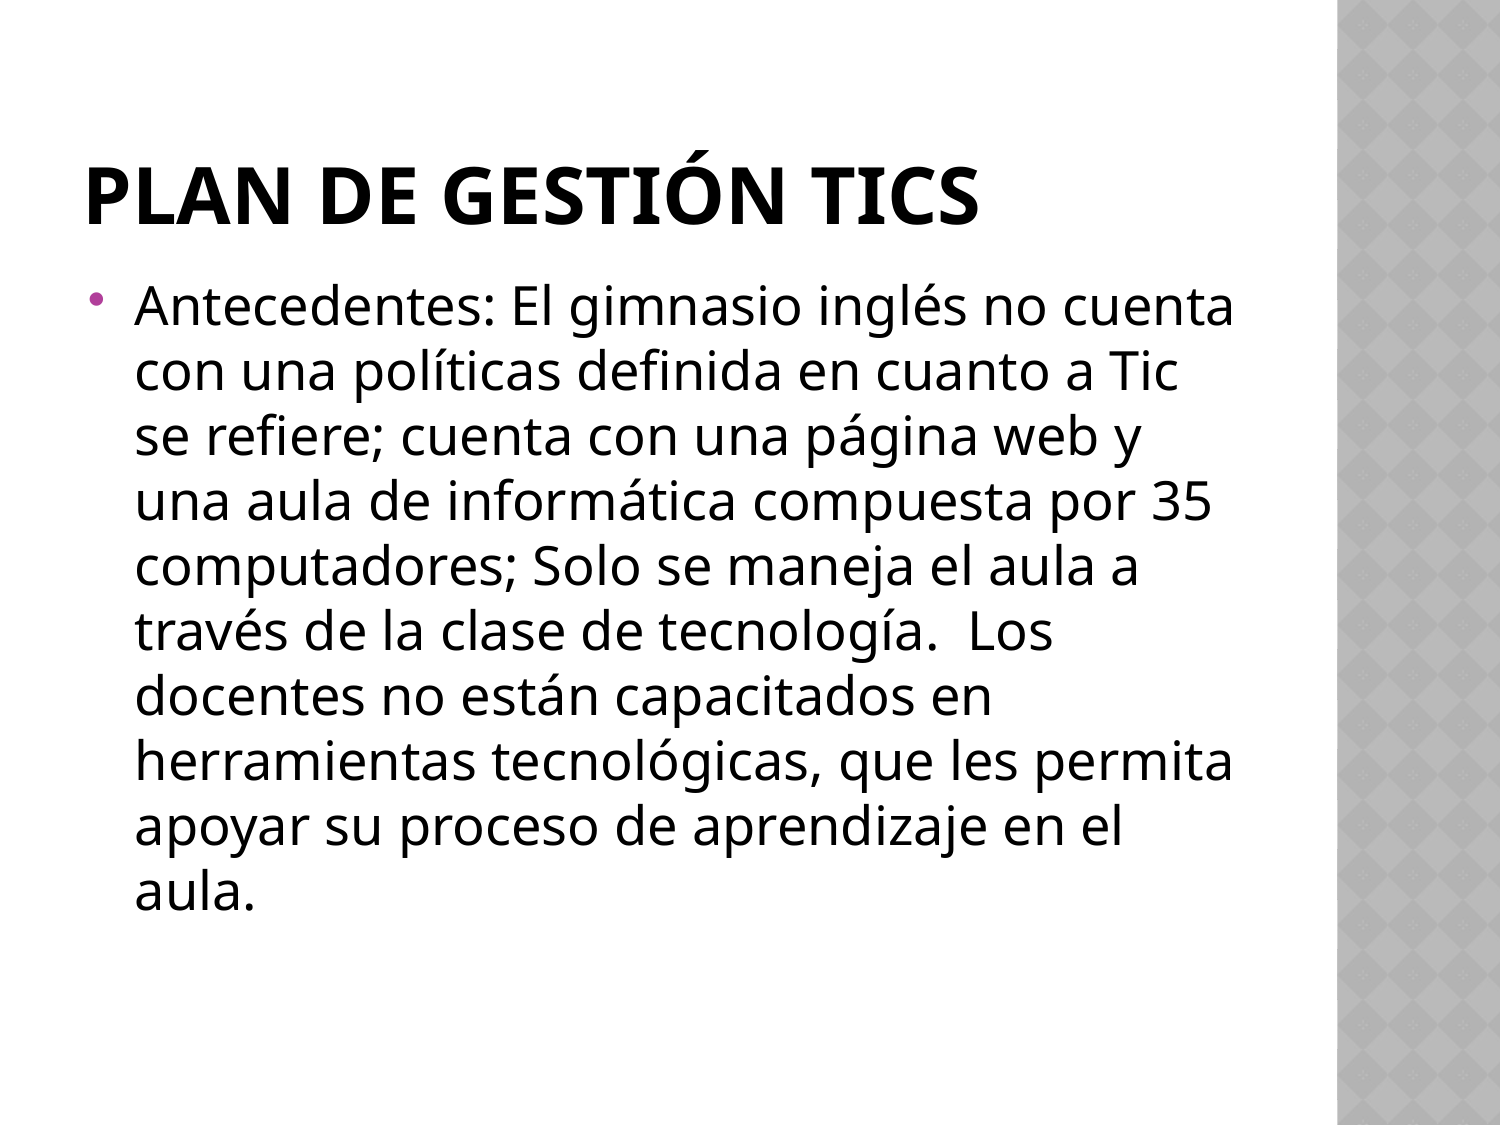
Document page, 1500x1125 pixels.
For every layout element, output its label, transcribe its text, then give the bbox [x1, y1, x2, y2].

title Plan de Gestión Tics [75, 52, 1263, 240]
list Antecedentes: El gimnasio inglés no cuenta con una políticas definida en cuanto a Tic se refiere; cuenta con una página web y una aula de informática compuesta por 35 computadores; Solo se maneja el aula a través de la clase de tecnología. Los docentes no están capacitados en herramientas tecnológicas, que les permita apoyar su proceso de aprendizaje en el aula. [75, 264, 1263, 1059]
